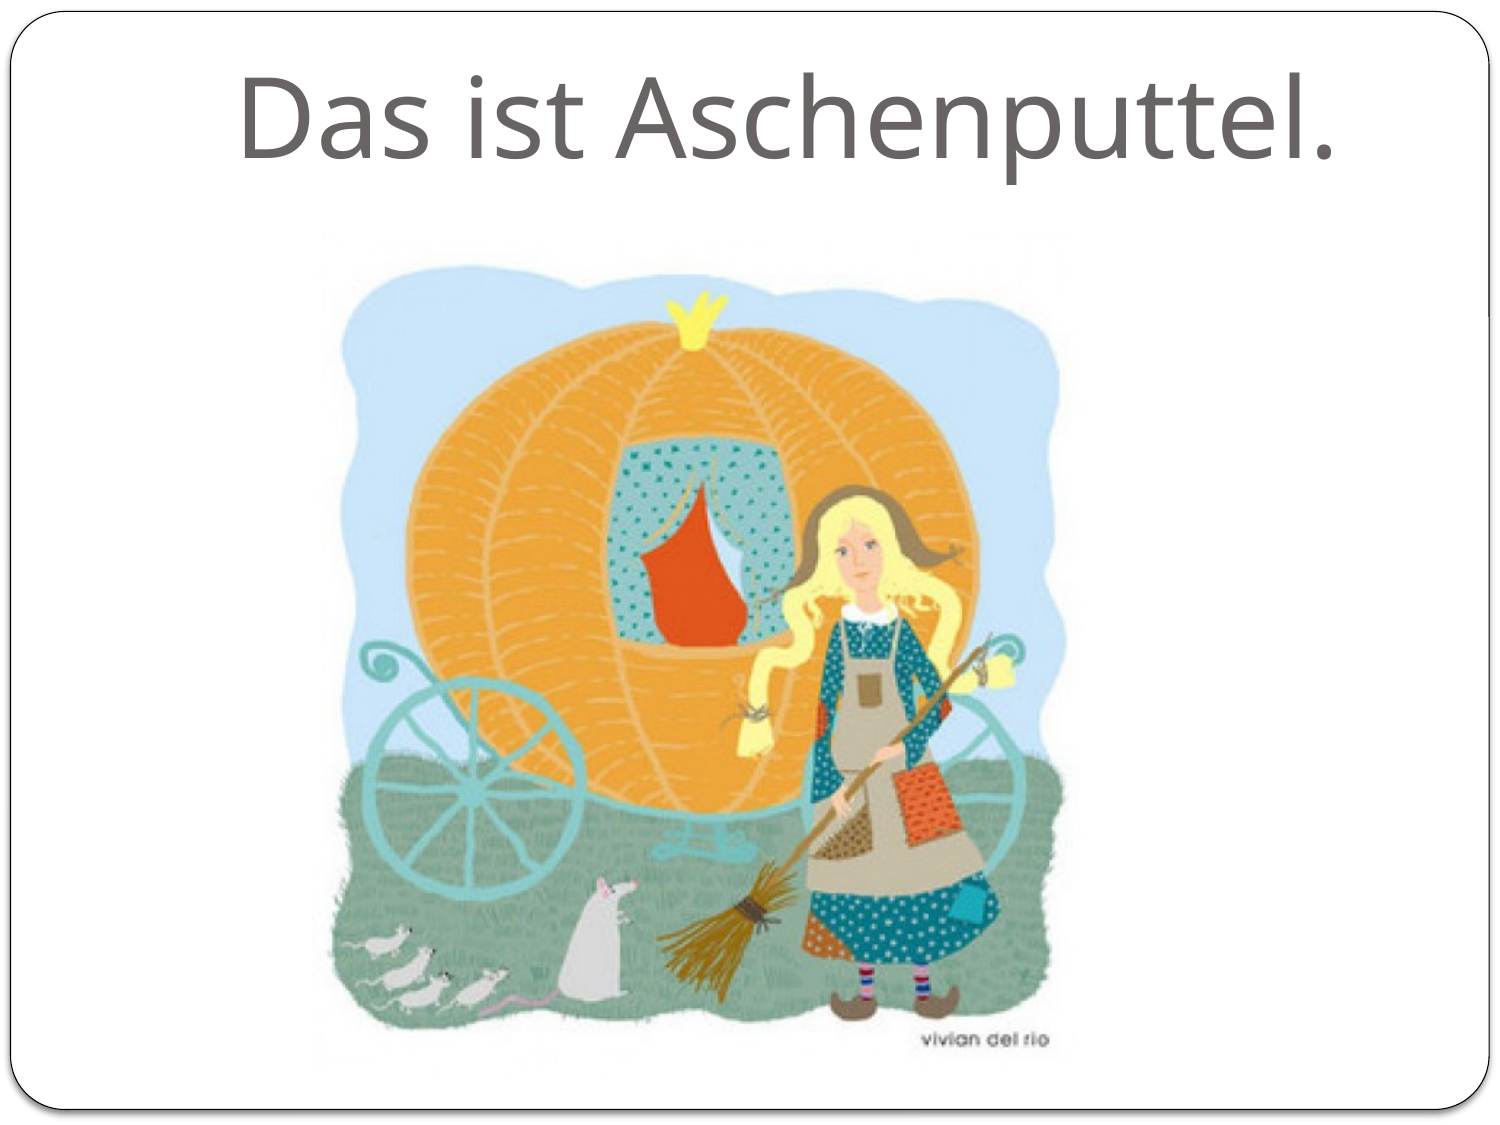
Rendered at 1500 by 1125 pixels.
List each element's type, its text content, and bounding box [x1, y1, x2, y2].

picture [312, 231, 1083, 1078]
title Das ist Aschenputtel. [150, 45, 1425, 197]
